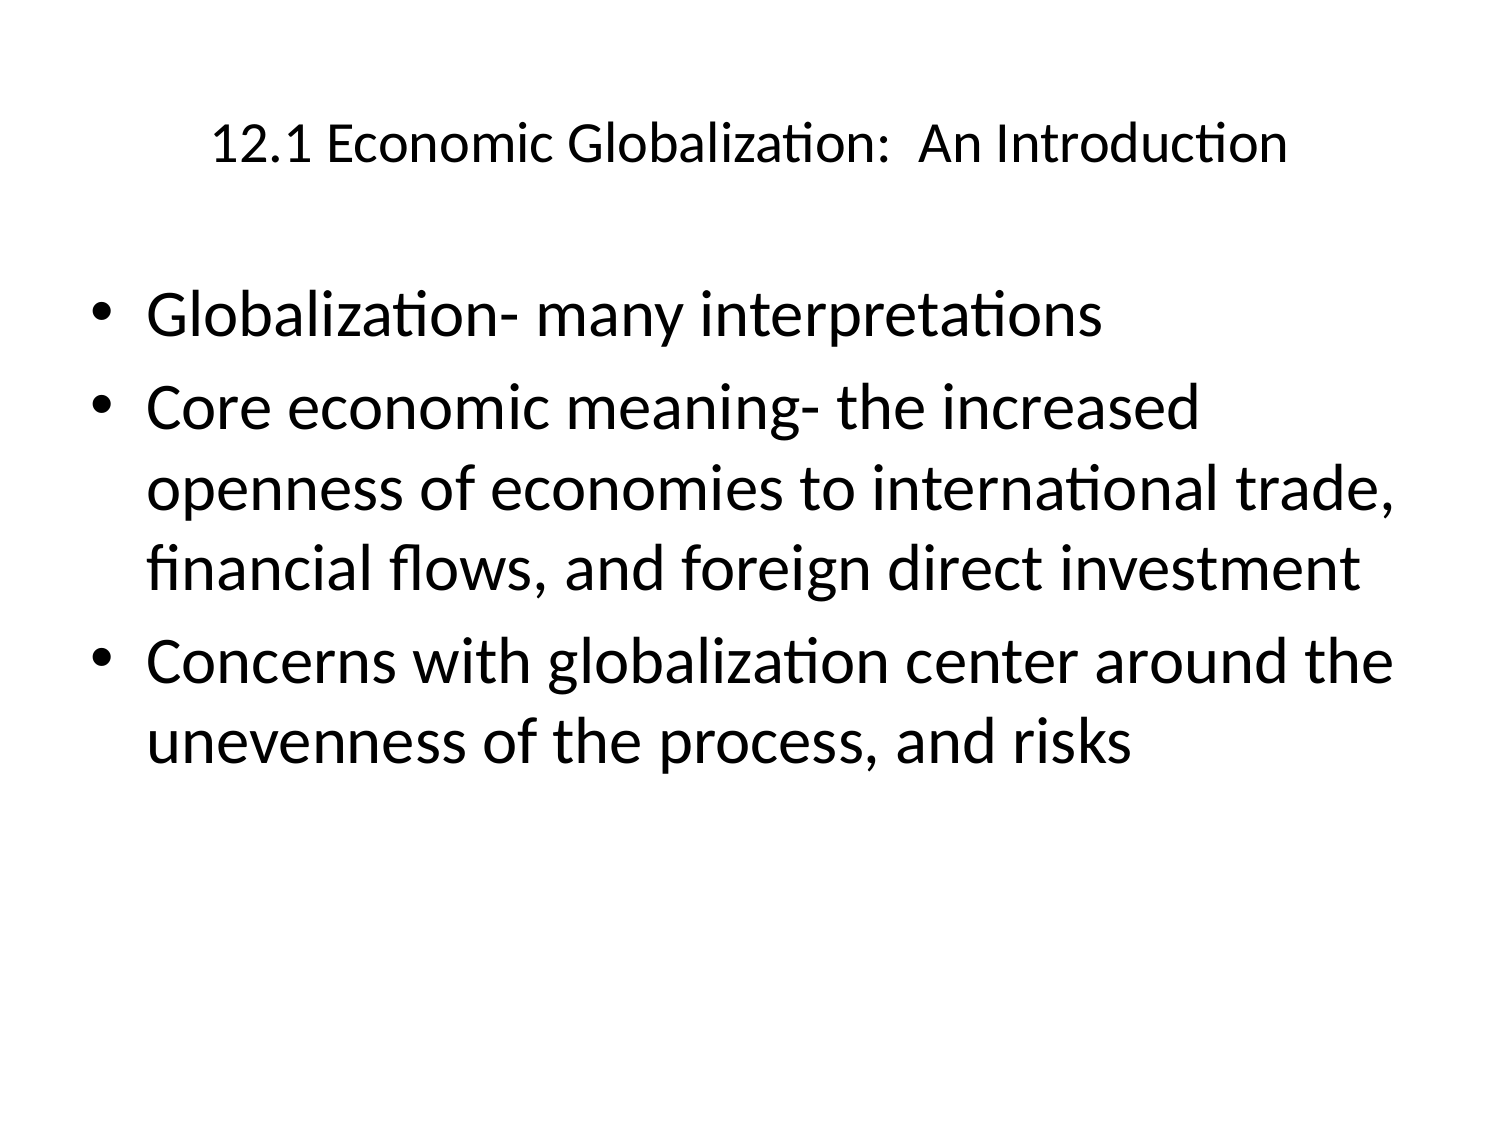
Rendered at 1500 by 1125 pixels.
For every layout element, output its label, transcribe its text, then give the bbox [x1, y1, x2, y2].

title 12.1 Economic Globalization: An Introduction [75, 45, 1425, 233]
list Globalization- many interpretations Core economic meaning- the increased openness of economies to international trade, financial flows, and foreign direct investment Concerns with globalization center around the unevenness of the process, and risks [75, 262, 1425, 1005]
